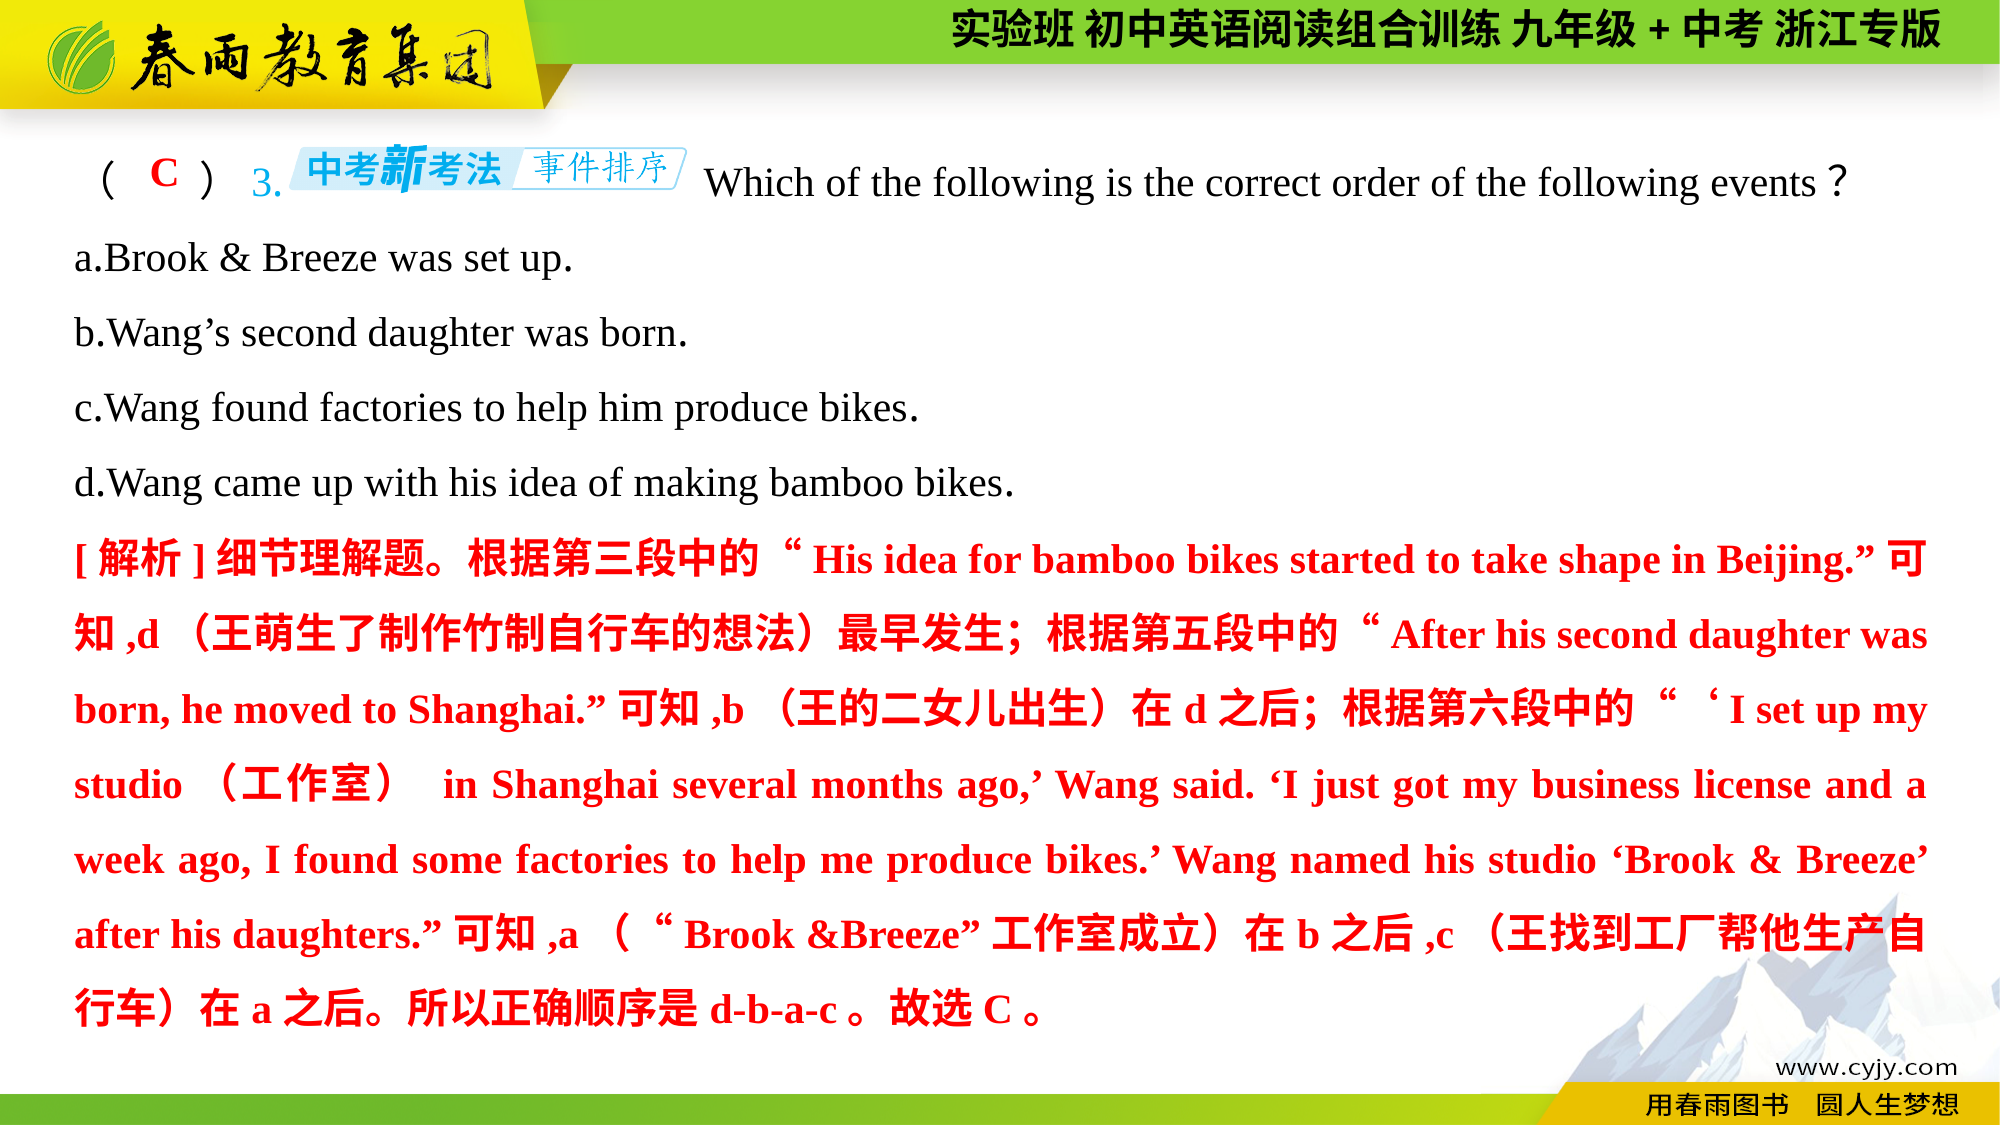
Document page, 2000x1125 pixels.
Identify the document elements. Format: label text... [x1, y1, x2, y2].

picture [0, 0, 2000, 1125]
text_box [解析]细节理解题。根据第三段中的“His idea for bamboo bikes started to take shape in Beijing.”可知,d（王萌生了制作竹制自行车的想法）最早发生；根据第五段中的“After his second daughter was born, he moved to Shanghai.”可知,b（王的二女儿出生）在d之后；根据第六段中的“‘I set up my studio（工作室） in Shanghai several months ago,’ Wang said. ‘I just got my business license and a week ago, I found some factories to help me produce bikes.’ Wang named his studio ‘Brook & Breeze’ after his daughters.”可知,a（“Brook &Breeze”工作室成立）在b之后,c（王找到工厂帮他生产自行车）在a之后。所以正确顺序是d-b-a-c。故选C。 [59, 499, 1944, 1040]
list （ ）3. Which of the following is the correct order of the following events？ a.Brook & Breeze was set up. b.Wang’s second daughter was born. c.Wang found factories to help him produce bikes. d.Wang came up with his idea of making bamboo bikes. [59, 122, 1944, 499]
text_box C [134, 137, 195, 202]
